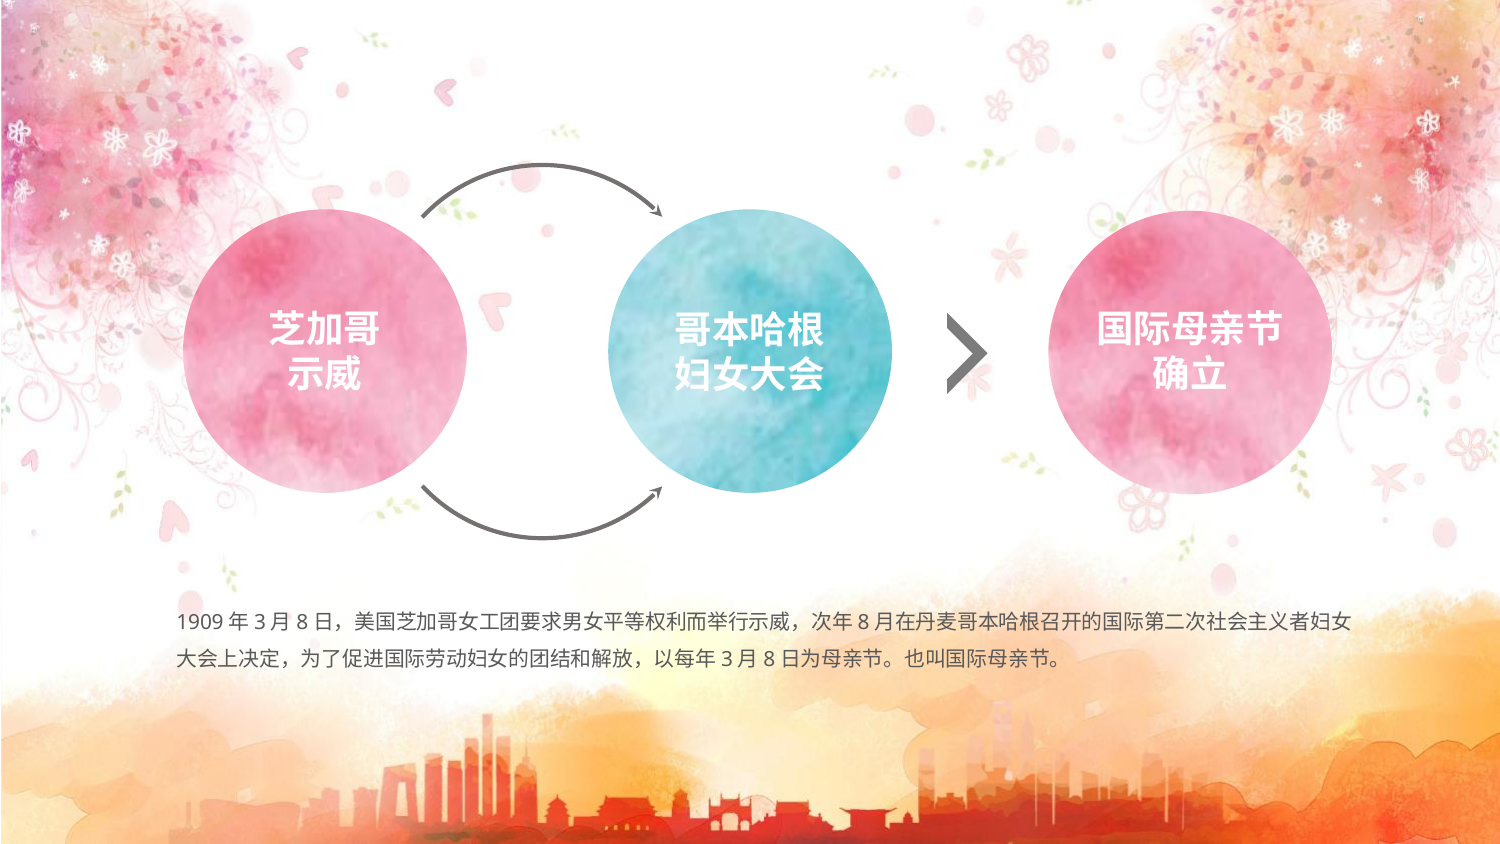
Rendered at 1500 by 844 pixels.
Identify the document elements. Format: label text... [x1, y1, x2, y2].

text_box 芝加哥 示威 [257, 299, 393, 401]
text_box [422, 164, 663, 330]
text_box [947, 312, 988, 394]
text_box [608, 209, 892, 493]
text_box [422, 373, 663, 539]
text_box 国际母亲节 确立 [1085, 299, 1296, 401]
picture [1, 0, 1500, 844]
text_box 1909年3月8日，美国芝加哥女工团要求男女平等权利而举行示威，次年8月在丹麦哥本哈根召开的国际第二次社会主义者妇女大会上决定，为了促进国际劳动妇女的团结和解放，以每年3月8日为母亲节。也叫国际母亲节。 [165, 590, 1379, 677]
text_box 哥本哈根 妇女大会 [663, 300, 837, 402]
text_box [183, 209, 467, 493]
text_box [1048, 210, 1333, 495]
